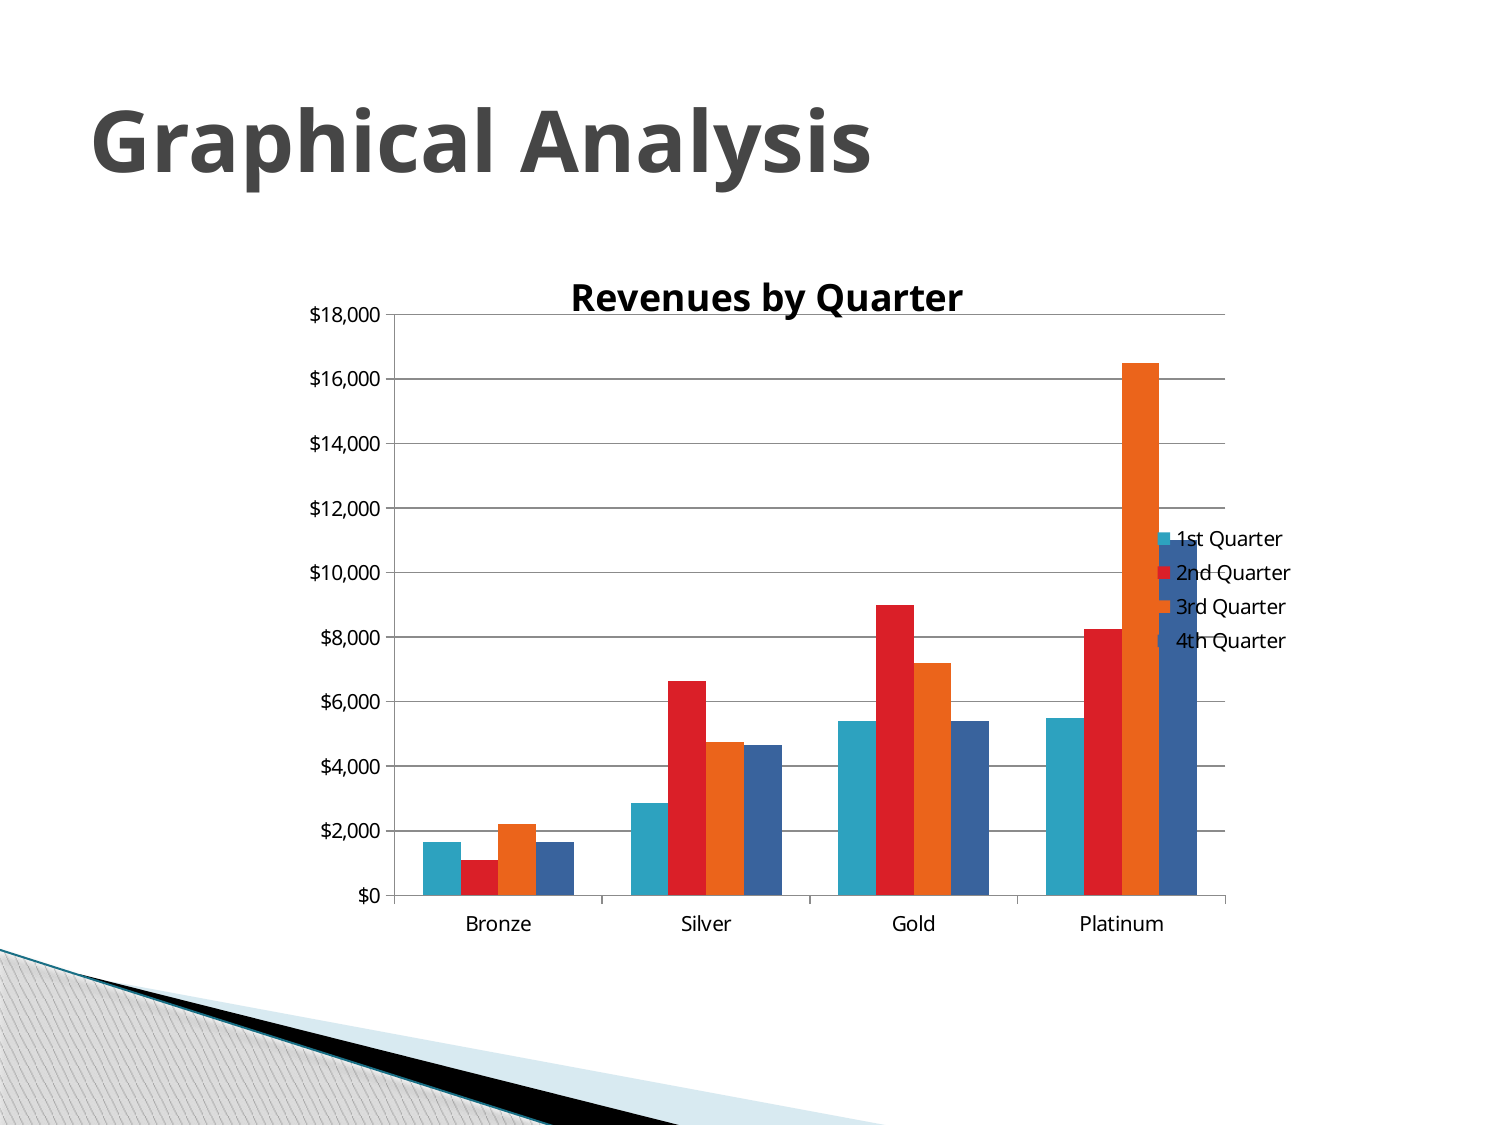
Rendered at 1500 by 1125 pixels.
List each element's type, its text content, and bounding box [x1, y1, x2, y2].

title Graphical Analysis [75, 45, 1425, 233]
chart [224, 237, 1310, 943]
